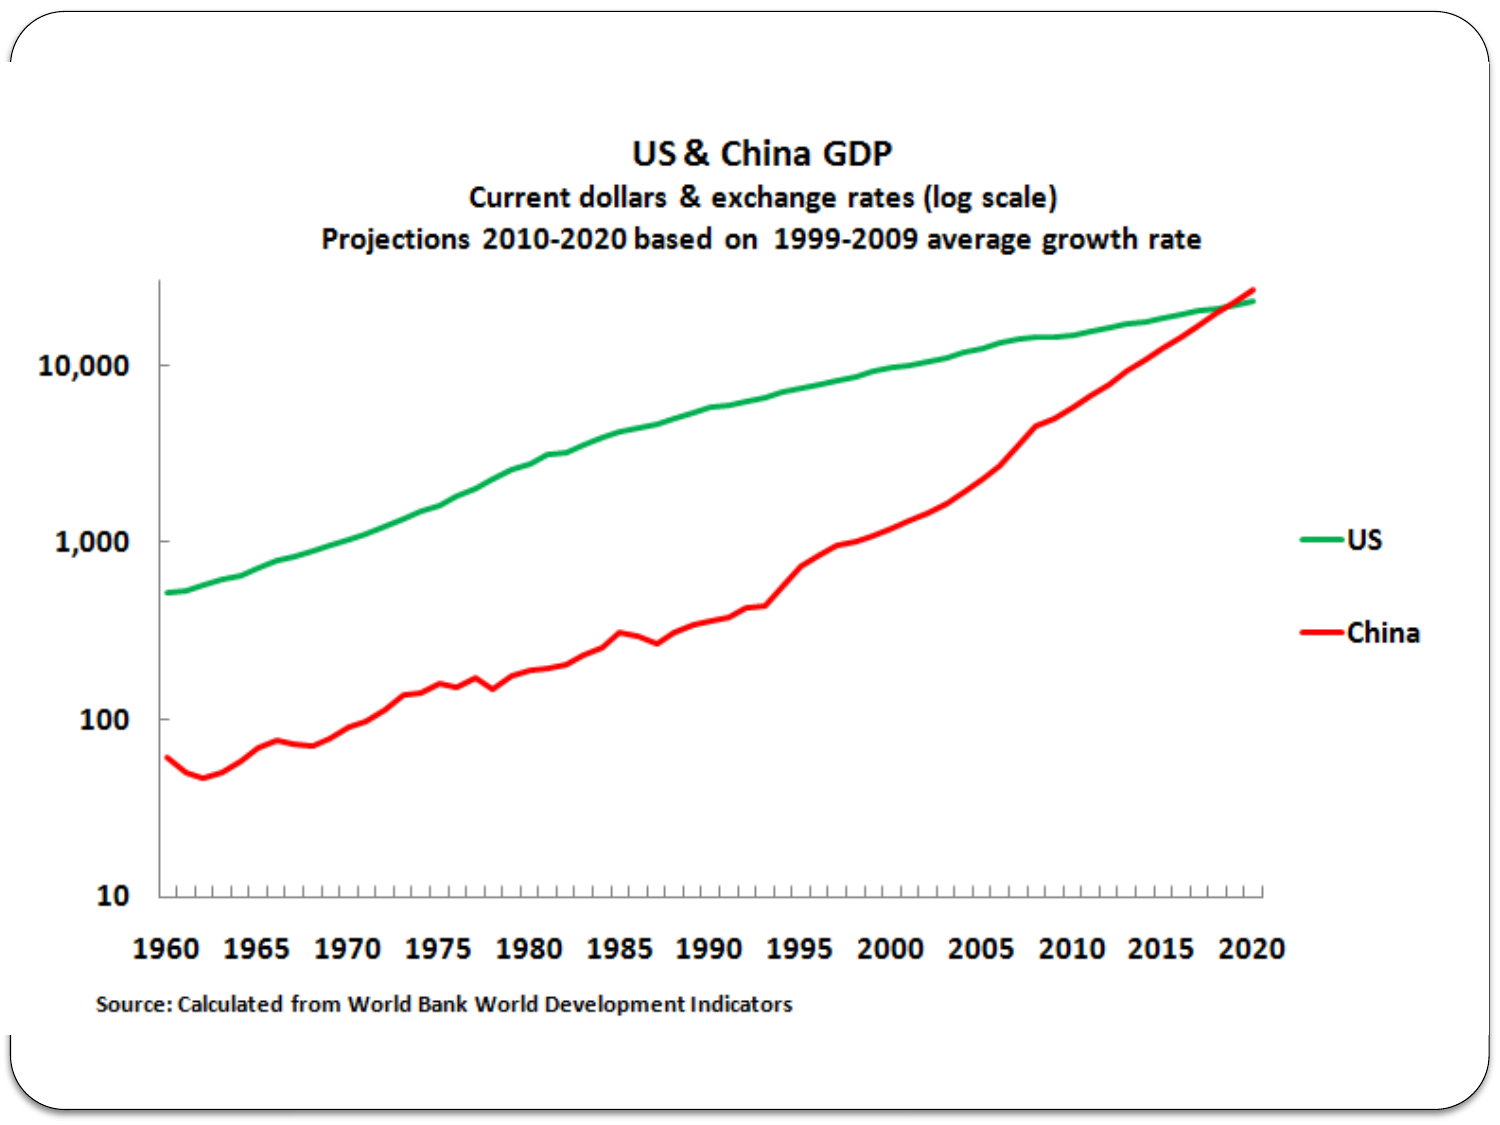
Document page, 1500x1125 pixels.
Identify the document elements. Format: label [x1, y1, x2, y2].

picture [0, 62, 1489, 1035]
